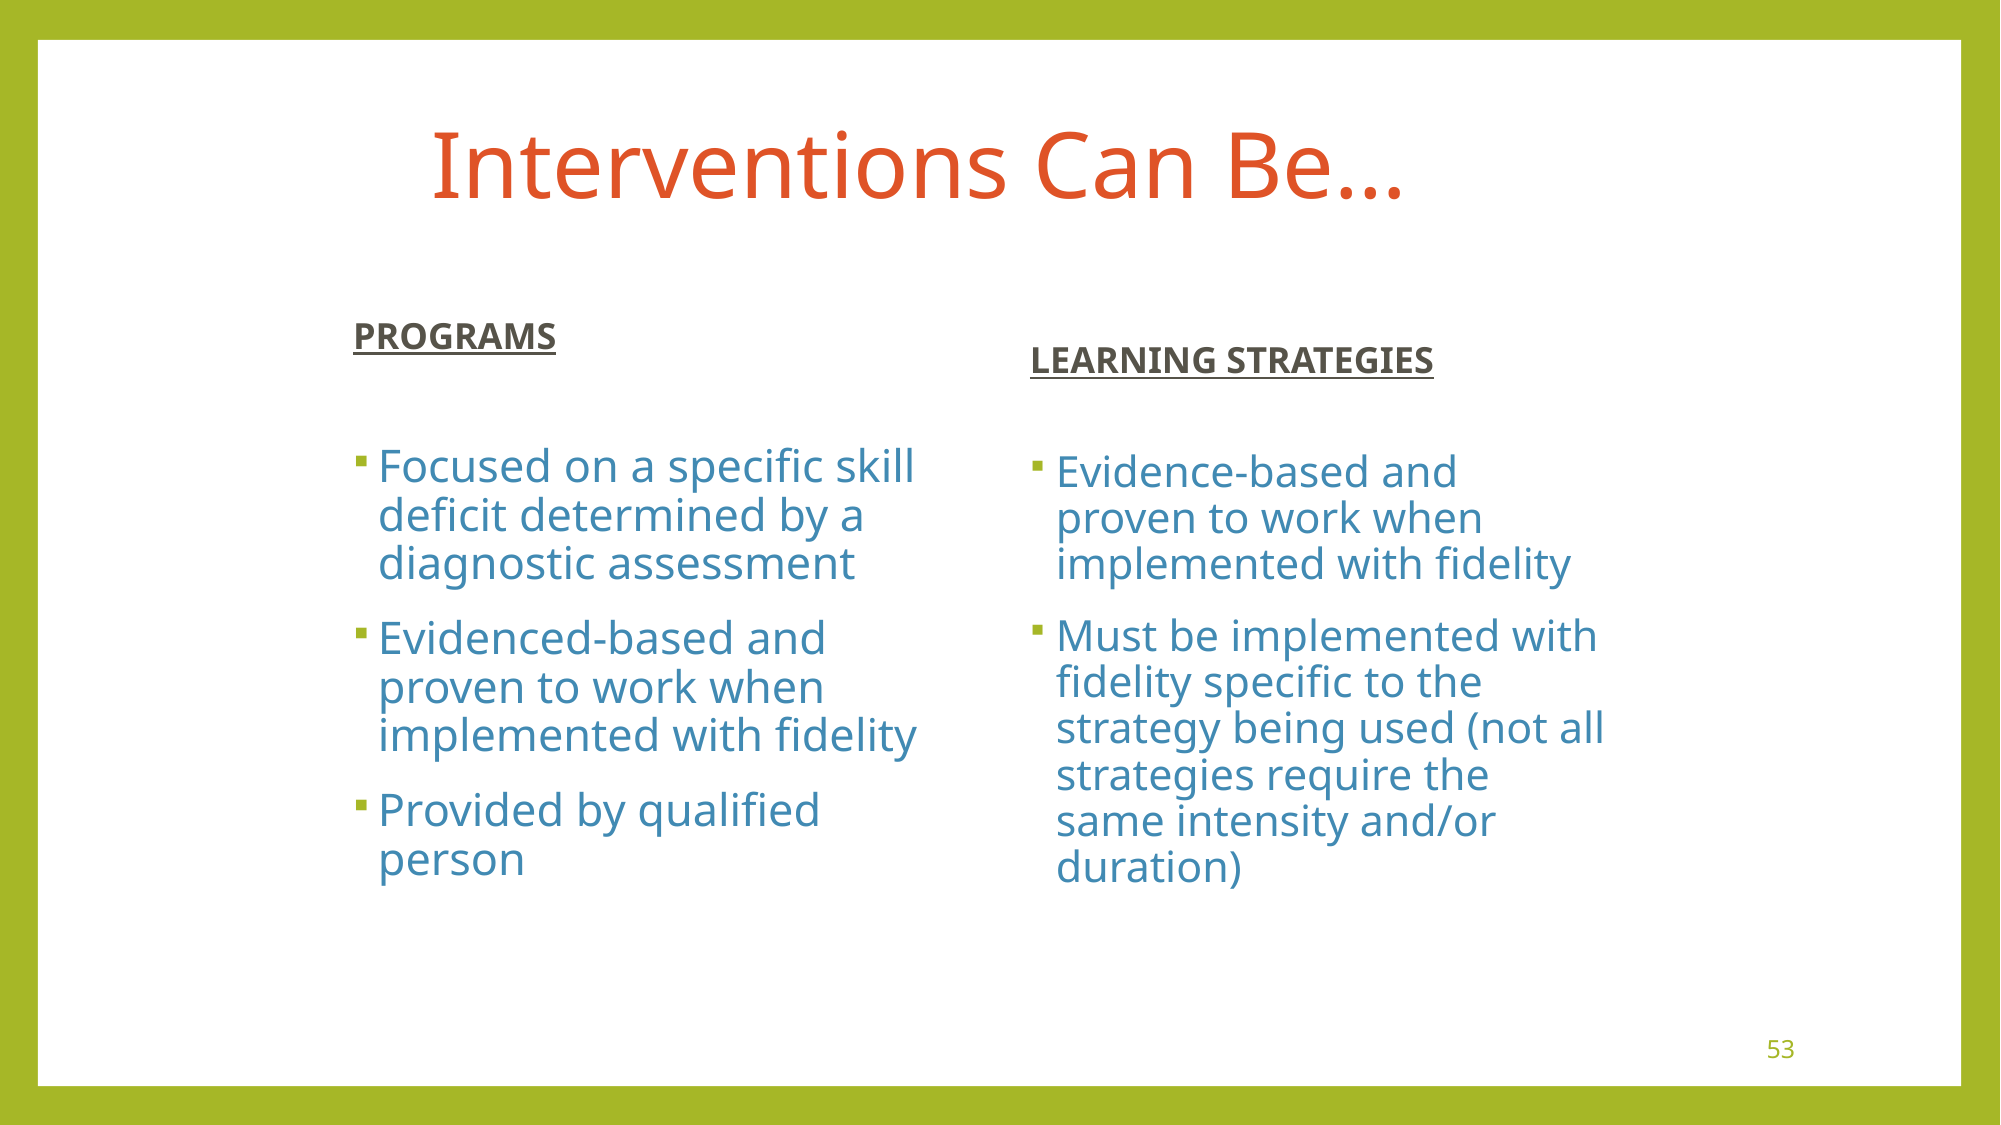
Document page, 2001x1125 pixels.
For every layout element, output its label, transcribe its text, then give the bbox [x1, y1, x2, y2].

list LEARNING STRATEGIES [1015, 302, 1531, 390]
list Focused on a specific skill deficit determined by a diagnostic assessment Evidenced-based and proven to work when implemented with fidelity Provided by qualified person [338, 436, 946, 898]
slide_number 53 [1530, 1020, 1811, 1081]
title Interventions Can Be… [416, 87, 1475, 250]
list Evidence-based and proven to work when implemented with fidelity Must be implemented with fidelity specific to the strategy being used (not all strategies require the same intensity and/or duration) [1015, 442, 1623, 903]
list PROGRAMS [338, 302, 853, 374]
